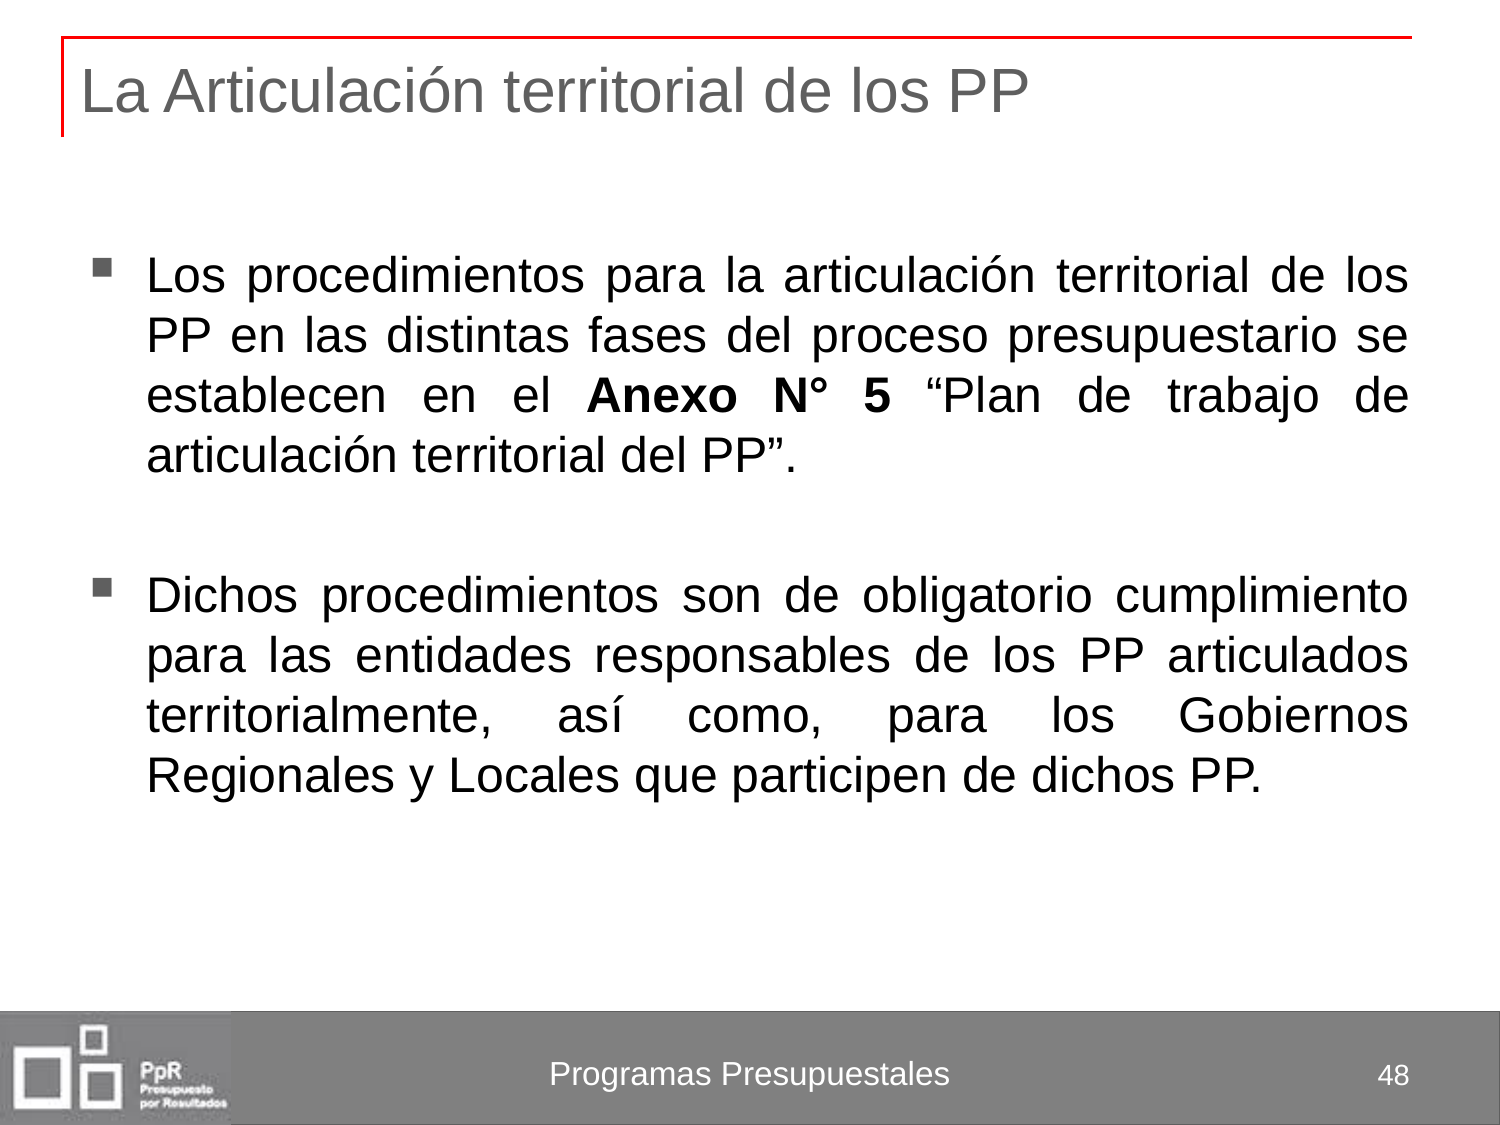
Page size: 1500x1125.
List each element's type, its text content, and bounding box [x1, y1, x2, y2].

slide_number 48 [1074, 1068, 1426, 1100]
picture [0, 1011, 231, 1125]
title La Articulación territorial de los PP [65, 42, 1416, 138]
footer Programas Presupuestales [512, 1068, 988, 1101]
list Los procedimientos para la articulación territorial de los PP en las distintas fases del proceso presupuestario se establecen en el Anexo N° 5 “Plan de trabajo de articulación territorial del PP”. Dichos procedimientos son de obligatorio cumplimiento para las entidades responsables de los PP articulados territorialmente, así como, para los Gobiernos Regionales y Locales que participen de dichos PP. [74, 234, 1426, 1068]
